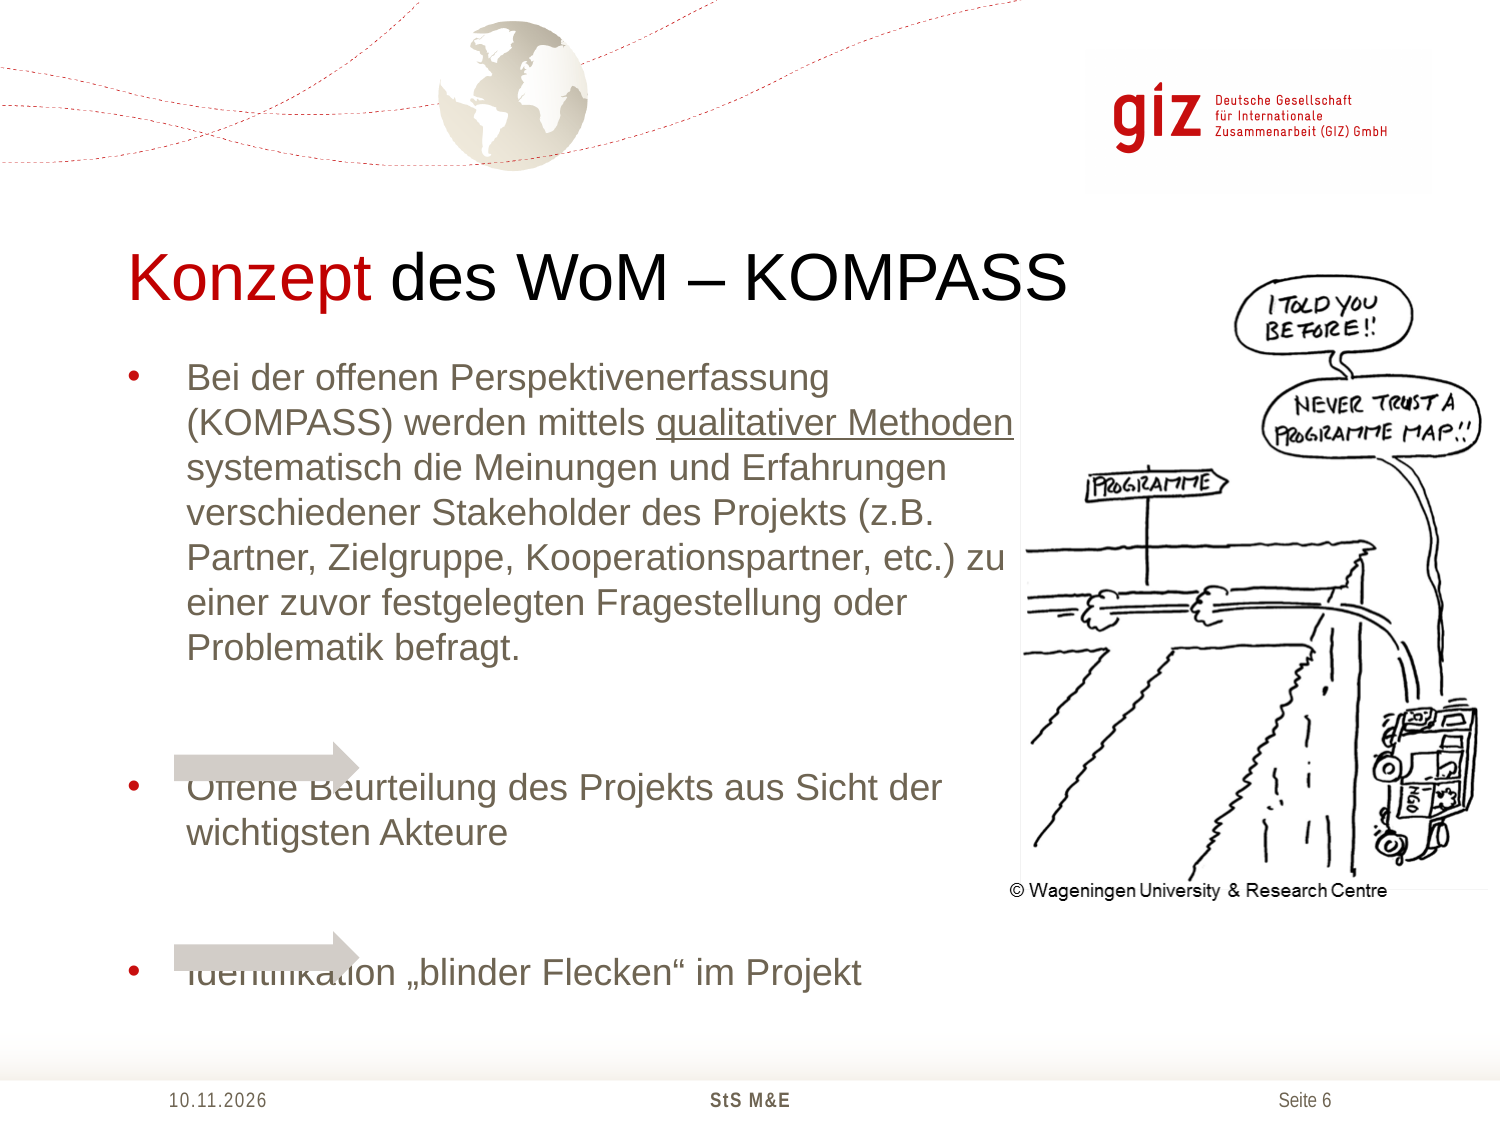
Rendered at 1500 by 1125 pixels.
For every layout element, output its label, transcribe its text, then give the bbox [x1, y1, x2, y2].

picture [0, 0, 1500, 194]
list Bei der offenen Perspektivenerfassung (KOMPASS) werden mittels qualitativer Methoden systematisch die Meinungen und Erfahrungen verschiedener Stakeholder des Projekts (z.B. Partner, Zielgruppe, Kooperationspartner, etc.) zu einer zuvor festgelegten Fragestellung oder Problematik befragt. Offene Beurteilung des Projekts aus Sicht der wichtigsten Akteure Identifikation „blinder Flecken“ im Projekt [111, 345, 1031, 972]
text_box [174, 931, 360, 985]
picture [995, 262, 1488, 912]
picture [0, 959, 1500, 1081]
text_box [174, 741, 360, 795]
footer StS M&E [469, 1079, 1031, 1121]
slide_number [111, 1079, 325, 1121]
title Konzept des WoM – KOMPASS [111, 225, 1389, 328]
